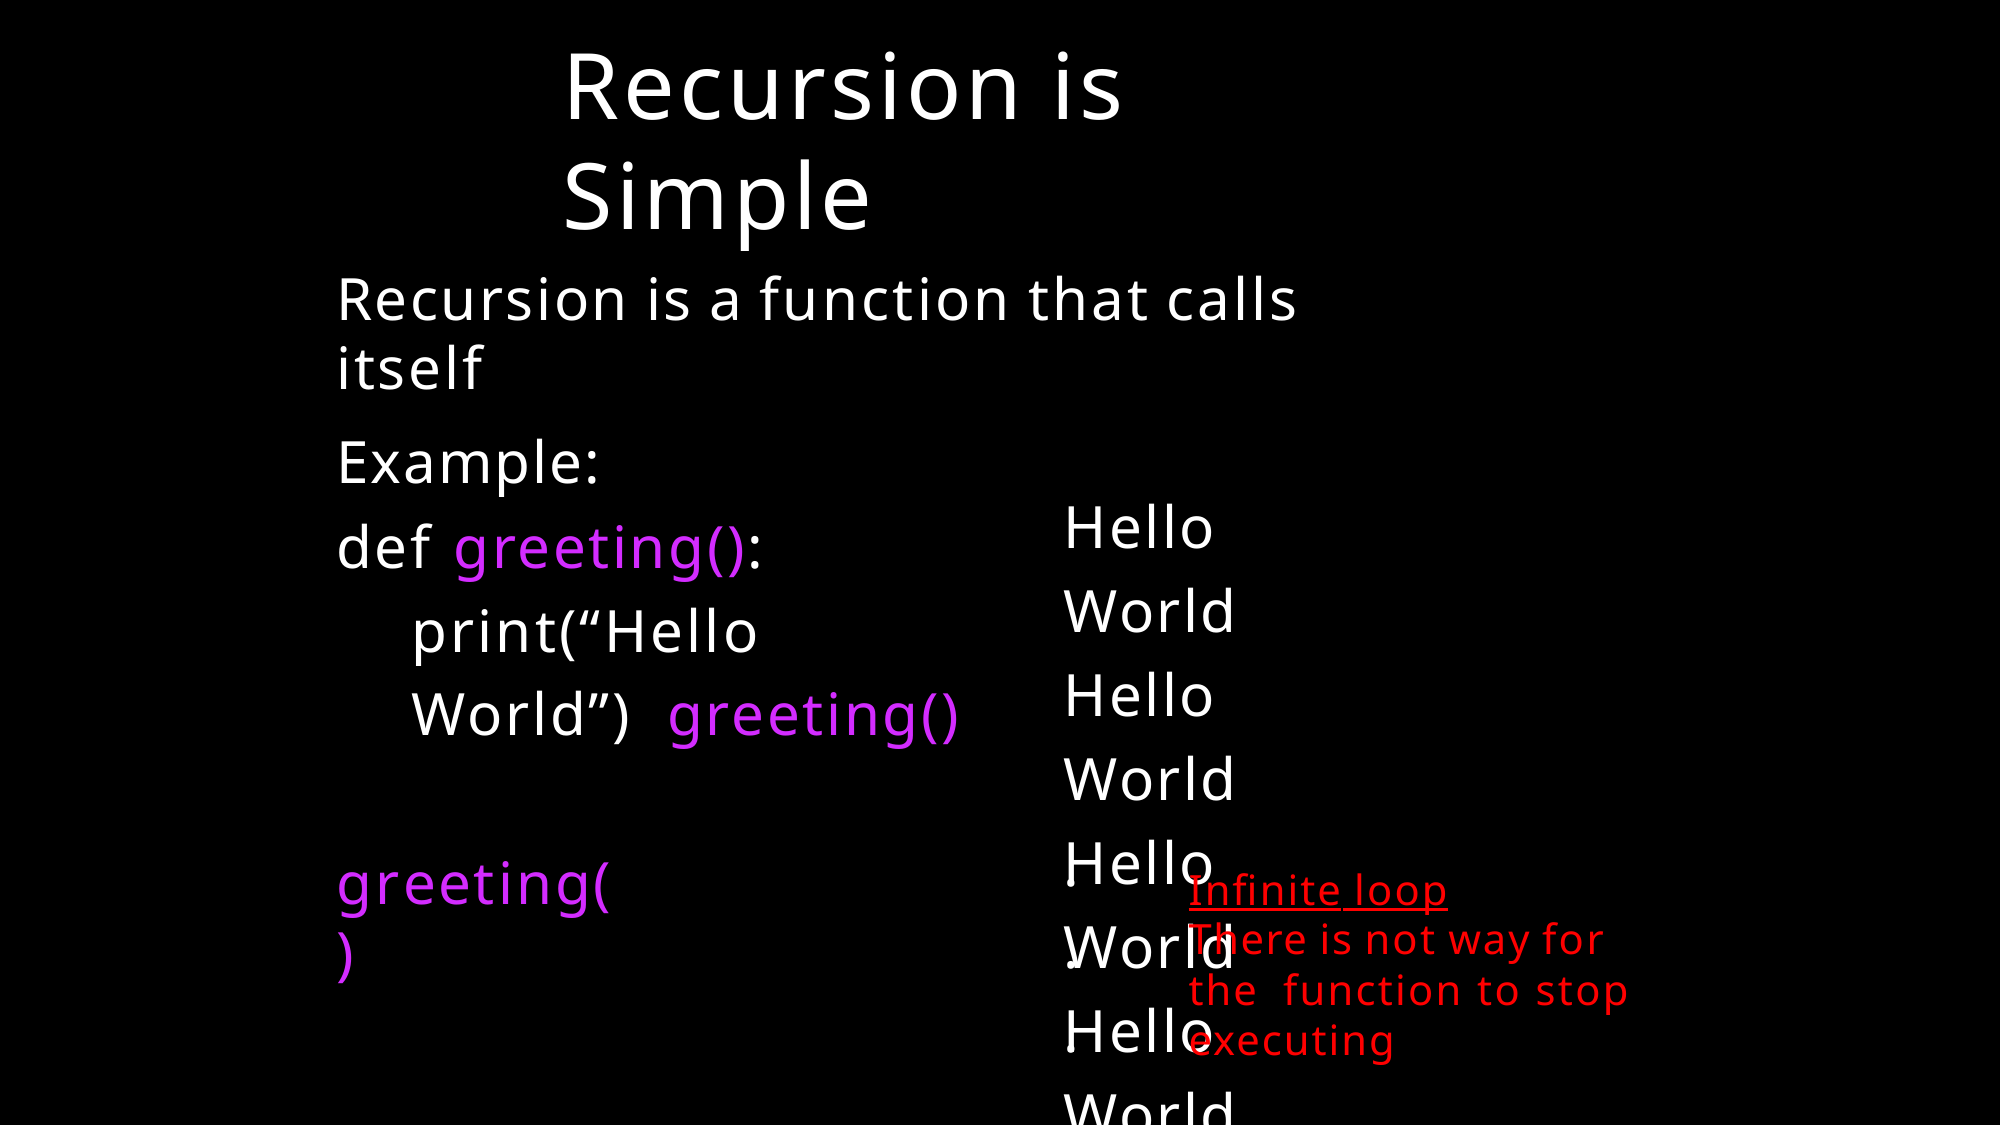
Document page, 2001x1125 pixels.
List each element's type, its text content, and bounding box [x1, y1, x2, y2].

text_box Example: def greeting(): print(“Hello World”) greeting() [334, 408, 968, 747]
title Recursion is Simple [560, 25, 1440, 248]
text_box Infinite loop There is not way for the function to stop executing [1186, 861, 1662, 1064]
text_box Hello World Hello World Hello World Hello World [1061, 472, 1392, 1125]
text_box greeting() [334, 844, 617, 987]
text_box . . . [1061, 812, 1085, 1065]
text_box Recursion is a function that calls itself [334, 259, 1406, 402]
